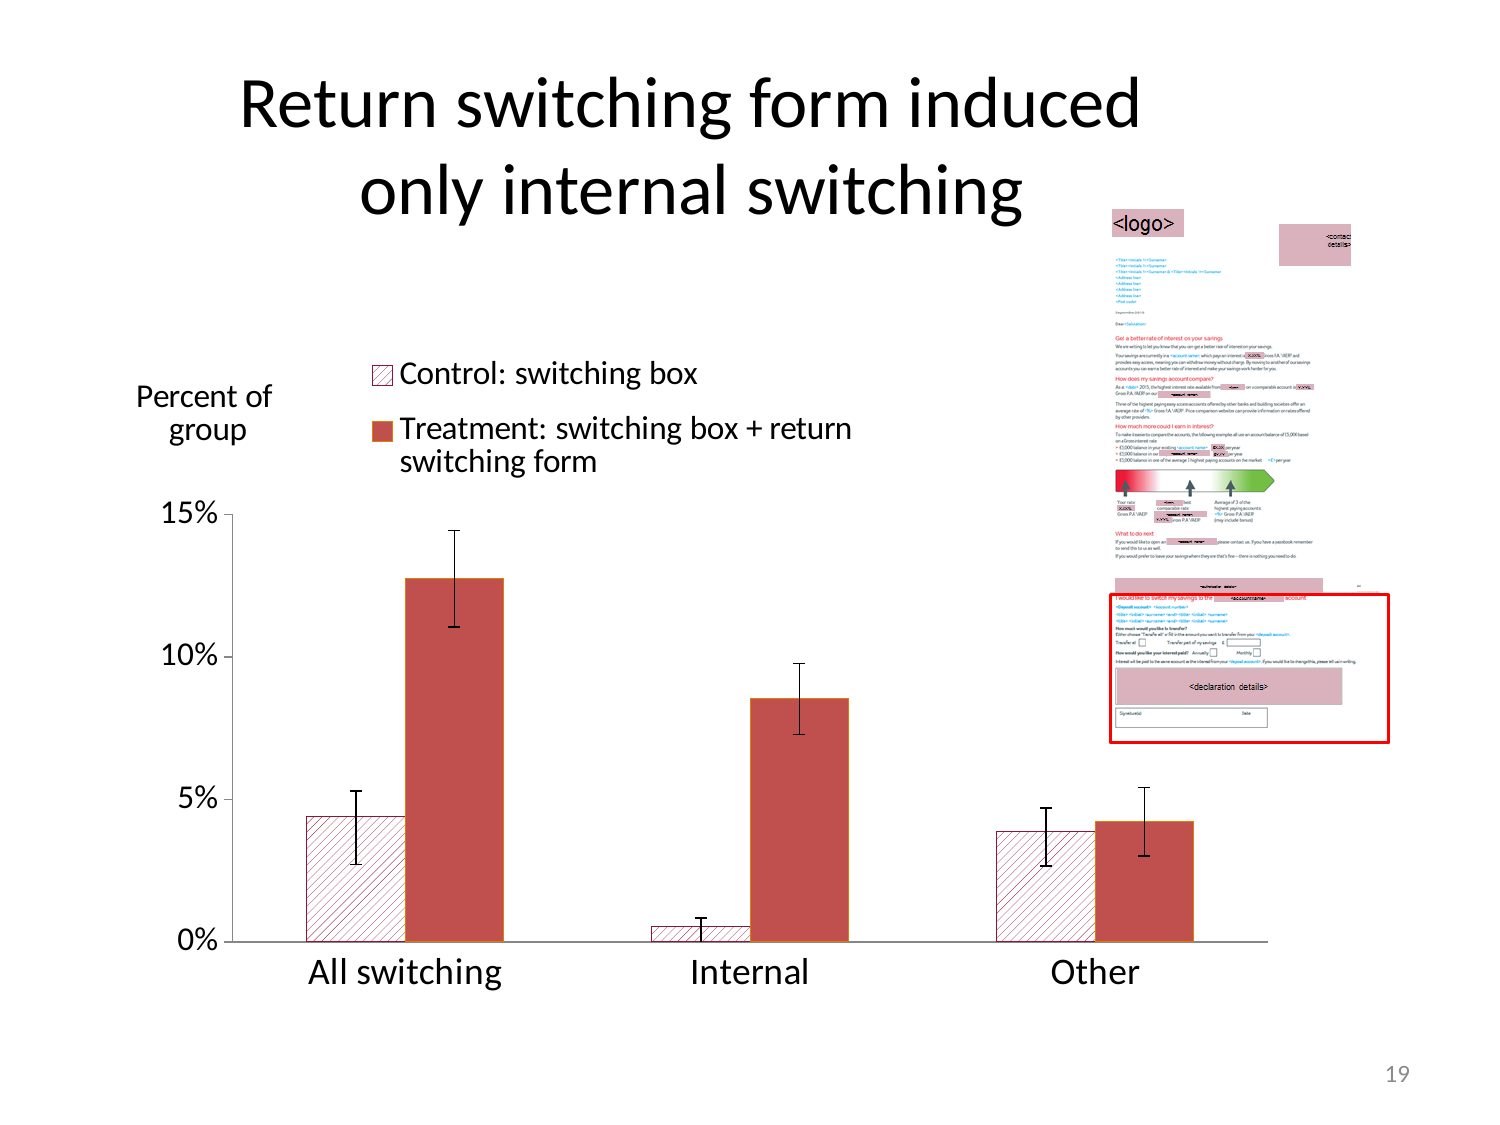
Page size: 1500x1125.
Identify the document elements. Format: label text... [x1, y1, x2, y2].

picture [1102, 205, 1394, 745]
chart [128, 255, 1296, 1024]
title Return switching form induced only internal switching [0, 47, 1384, 237]
slide_number 19 [1074, 1042, 1425, 1103]
